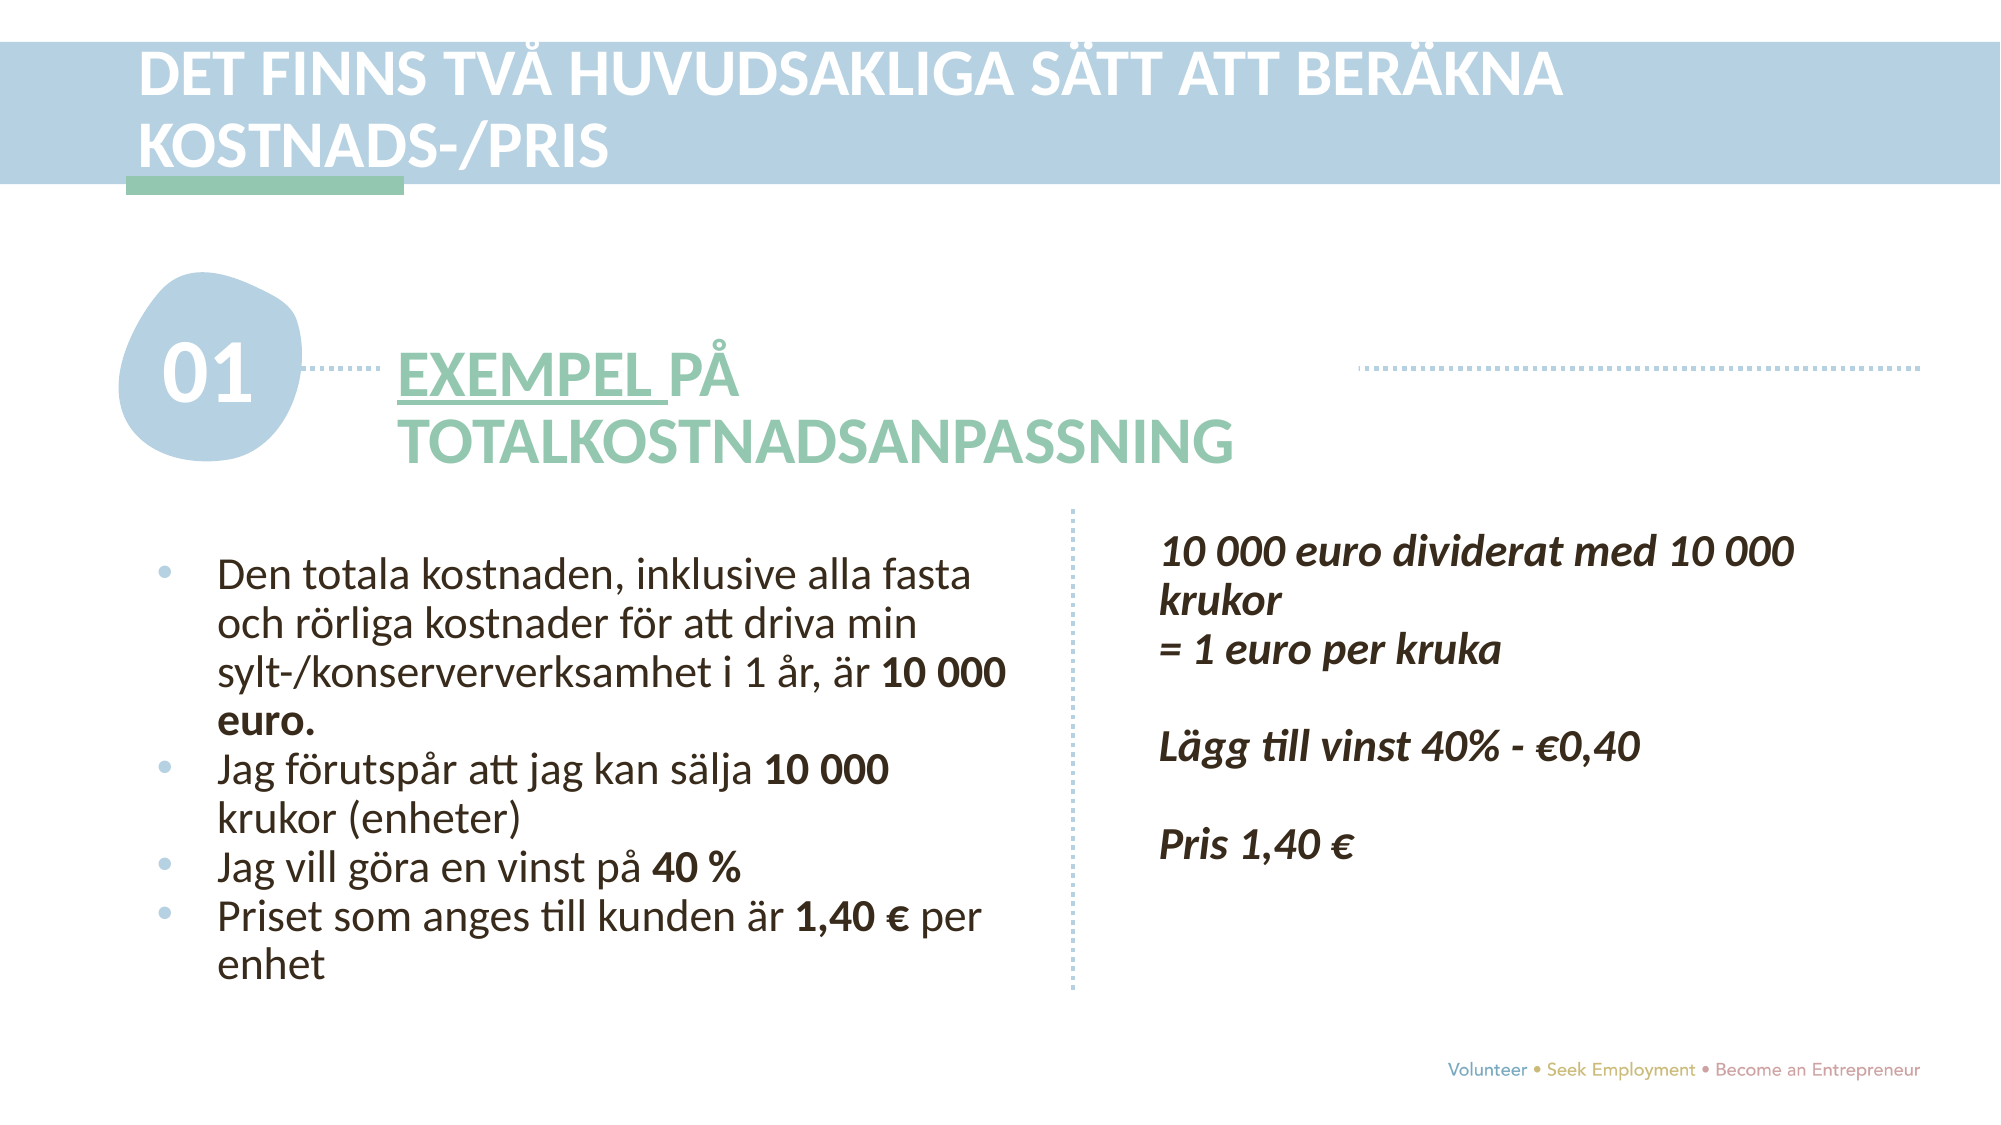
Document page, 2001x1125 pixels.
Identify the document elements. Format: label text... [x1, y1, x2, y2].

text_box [118, 272, 302, 517]
picture [1418, 1046, 1971, 1103]
text_box Den totala kostnaden, inklusive alla fasta och rörliga kostnader för att driva min sylt-/konserververksamhet i 1 år, är 10 000 euro. Jag förutspår att jag kan sälja 10 000 krukor (enheter) Jag vill göra en vinst på 40 % Priset som anges till kunden är 1,40 € per enhet [141, 542, 1027, 1087]
text_box EXEMPEL PÅ TOTALKOSTNADSANPASSNING [382, 369, 1359, 407]
text_box EXEMPEL PÅ TOTALKOSTNADSANPASSNING [382, 334, 1359, 368]
list DET FINNS TVÅ HUVUDSAKLIGA SÄTT ATT BERÄKNA KOSTNADS-/PRIS [123, 51, 1913, 170]
text_box 10 000 euro dividerat med 10 000 krukor = 1 euro per kruka Lägg till vinst 40% - €0,40 Pris 1,40 € [1143, 519, 1920, 1064]
